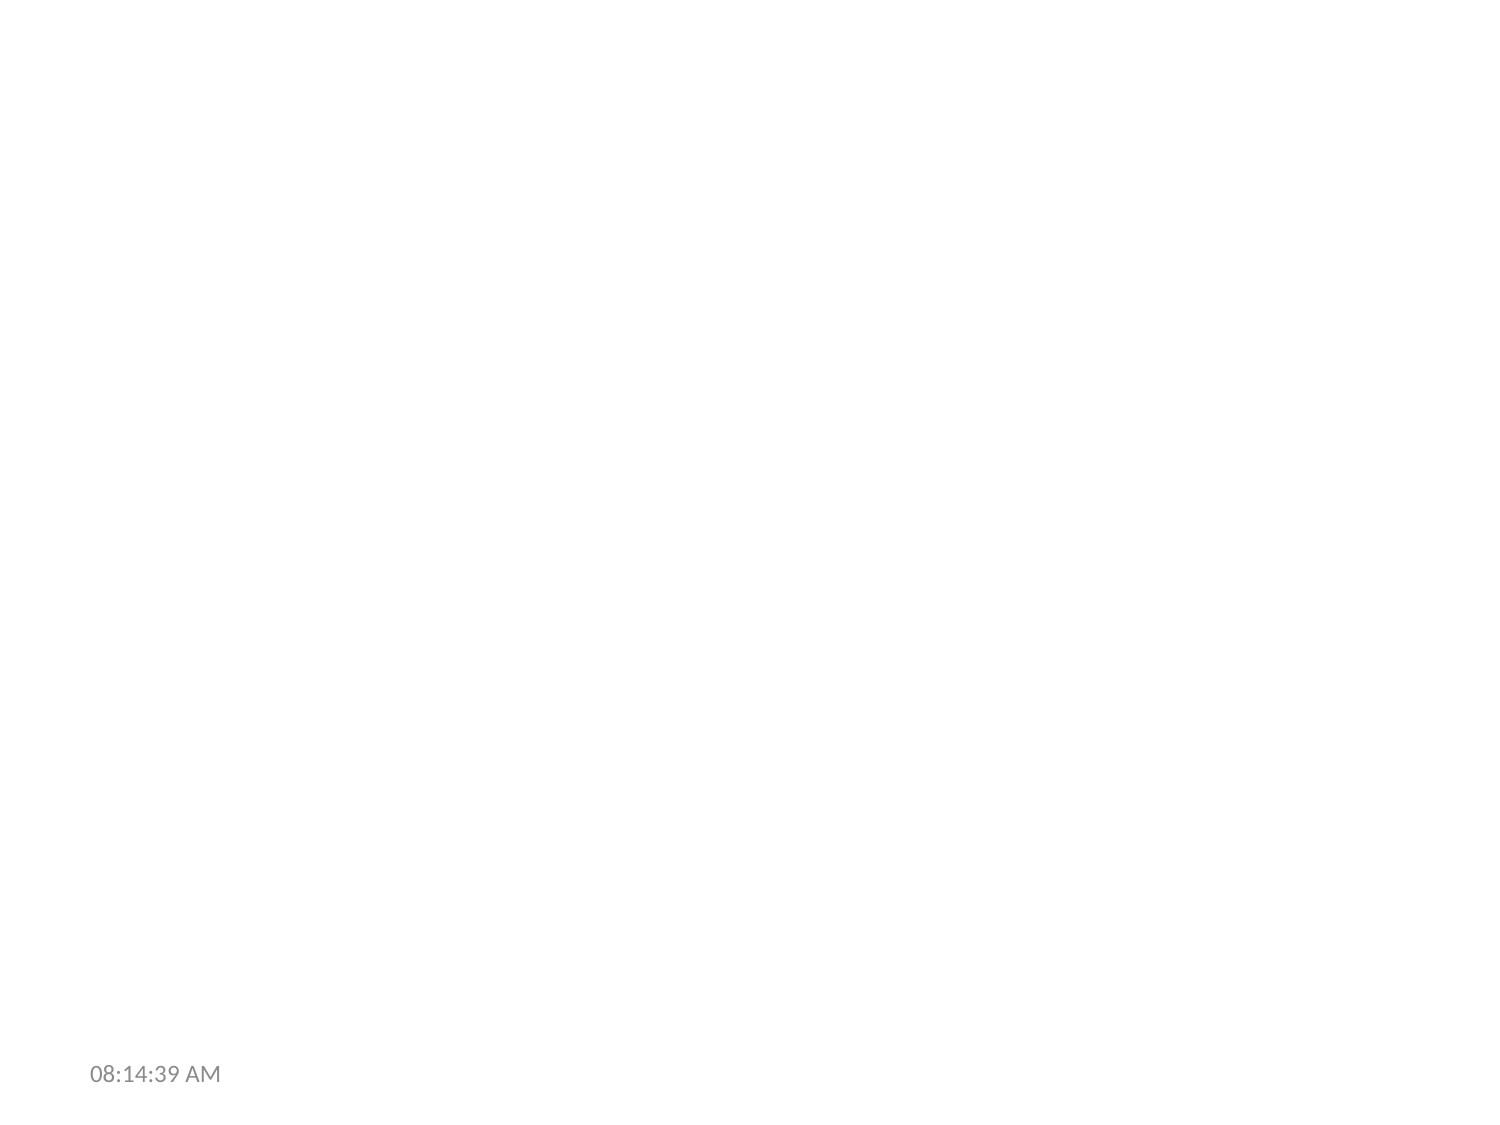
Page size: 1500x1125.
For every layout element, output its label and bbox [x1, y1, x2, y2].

slide_number [75, 1042, 425, 1103]
